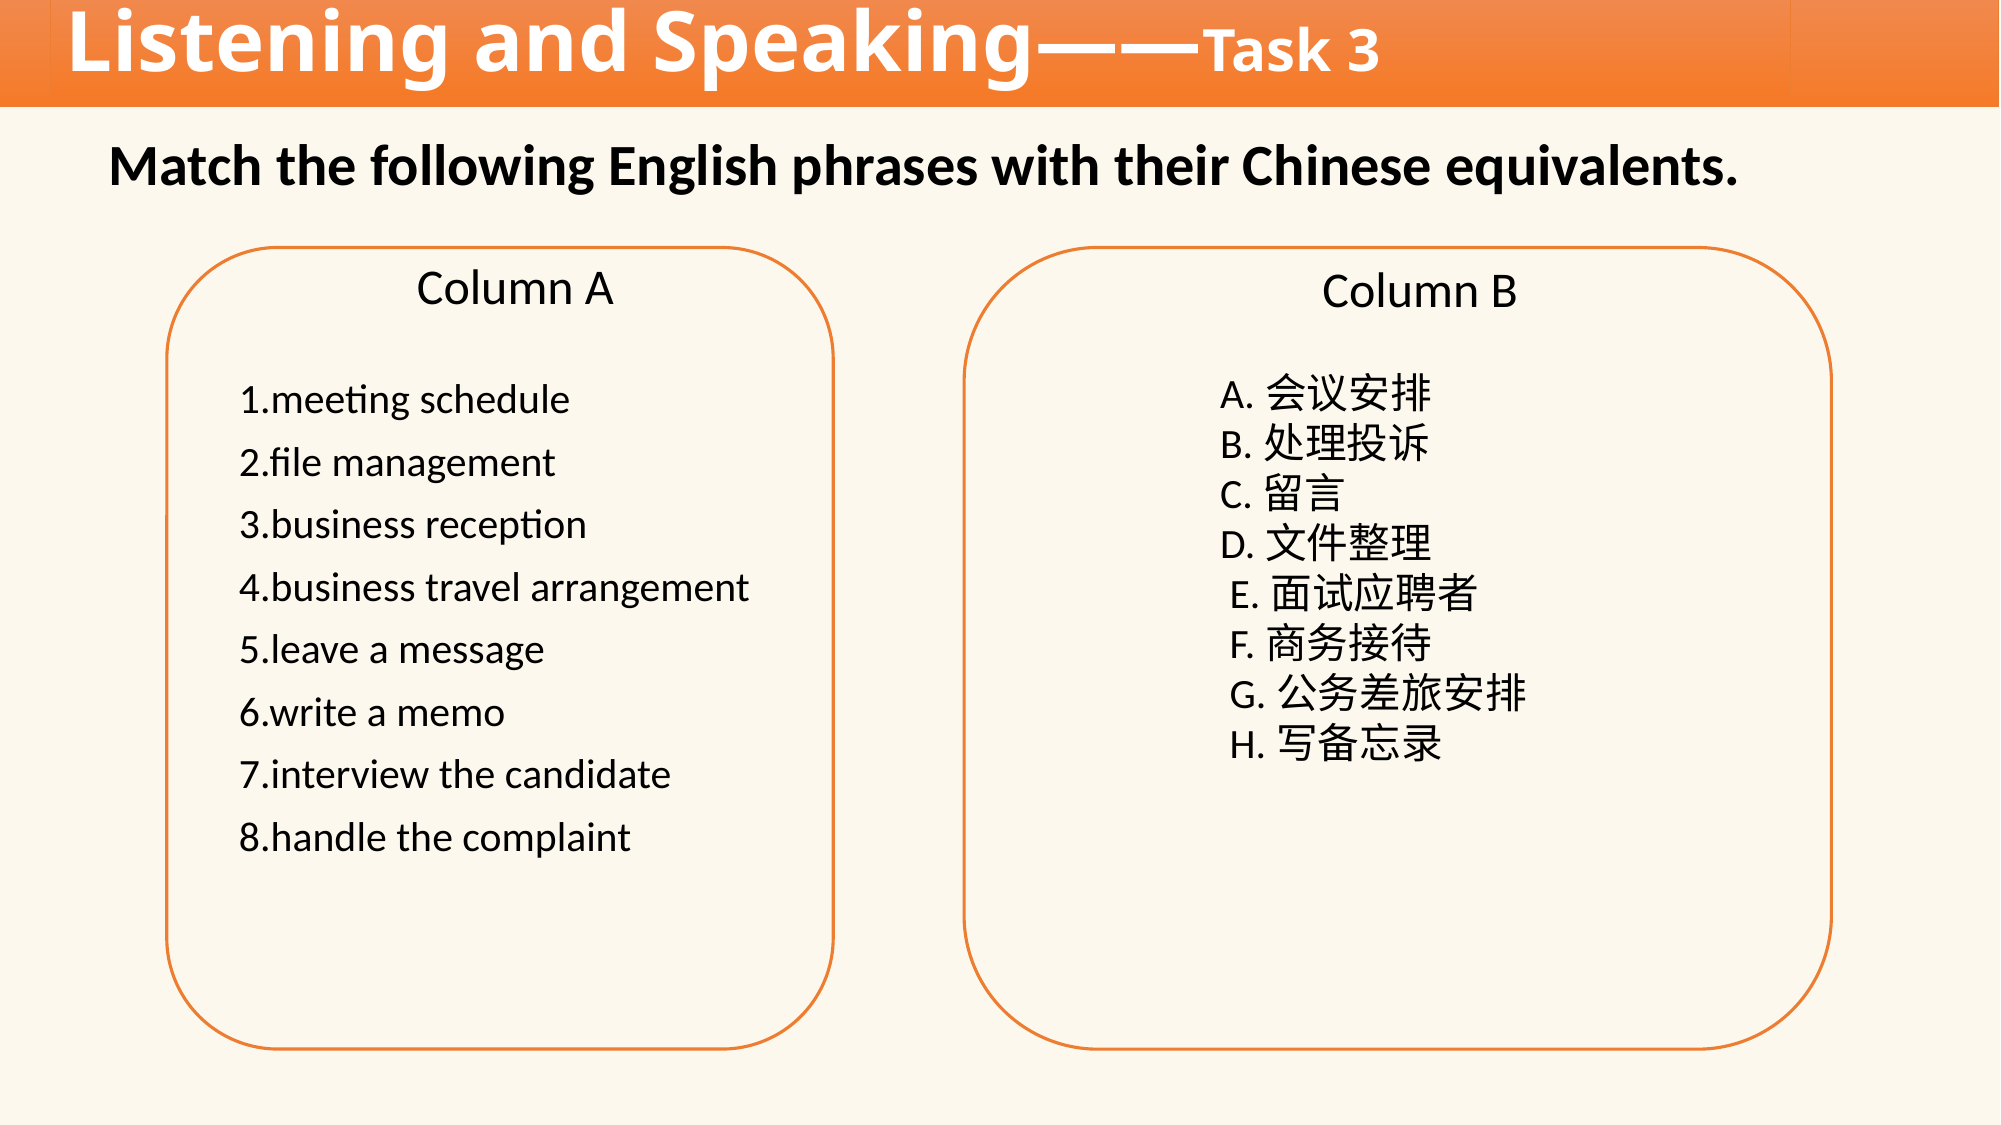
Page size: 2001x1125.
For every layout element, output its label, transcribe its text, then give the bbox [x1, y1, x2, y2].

text_box Column B A.会议安排 B.处理投诉 C.留言 D.文件整理 E.面试应聘者 F.商务接待 G.公务差旅安排 H.写备忘录 [986, 249, 1854, 1125]
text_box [0, 0, 1999, 107]
text_box Column A 1.meeting schedule 2.file management 3.business reception 4.business travel arrangement 5.leave a message 6.write a memo 7.interview the candidate 8.handle the complaint [224, 247, 807, 867]
text_box [165, 260, 835, 1051]
text_box [963, 305, 986, 991]
text_box Match the following English phrases with their Chinese equivalents. [93, 127, 1901, 206]
